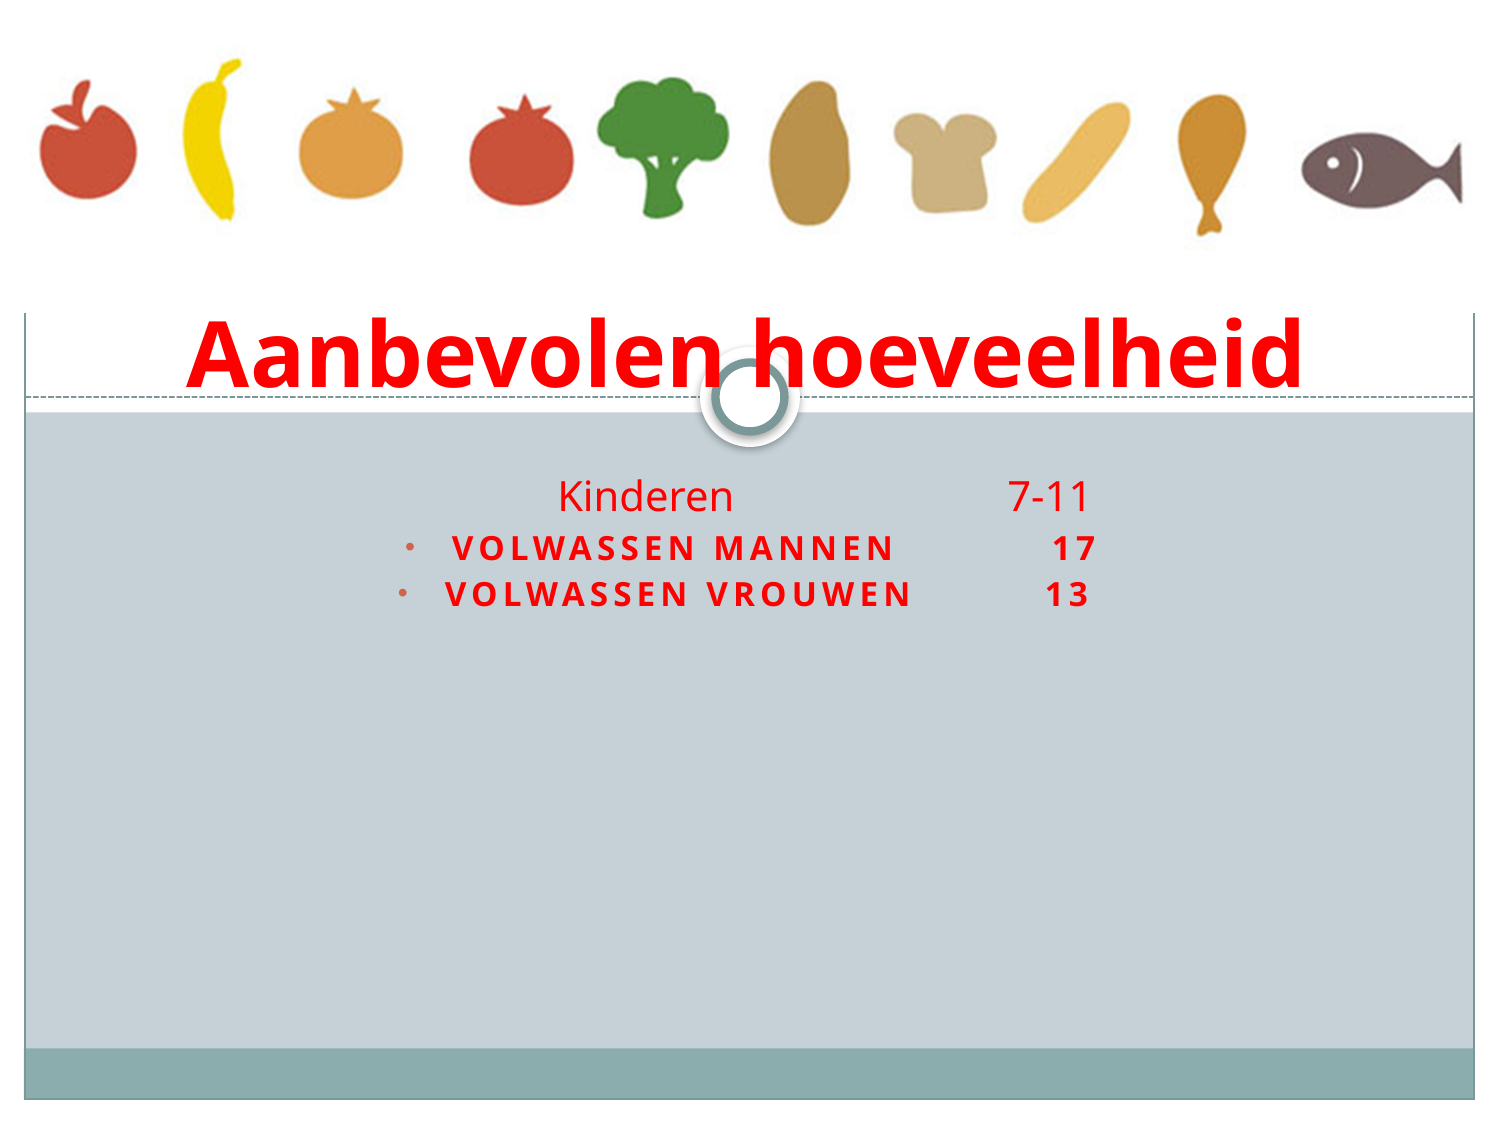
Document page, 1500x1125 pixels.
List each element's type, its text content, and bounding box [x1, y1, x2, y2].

picture [0, 0, 1498, 314]
title Aanbevolen hoeveelheid [109, 323, 1385, 413]
subtitle Kinderen 7-11 Volwassen mannen 17 Volwassen vrouwen 13 [225, 462, 1275, 750]
